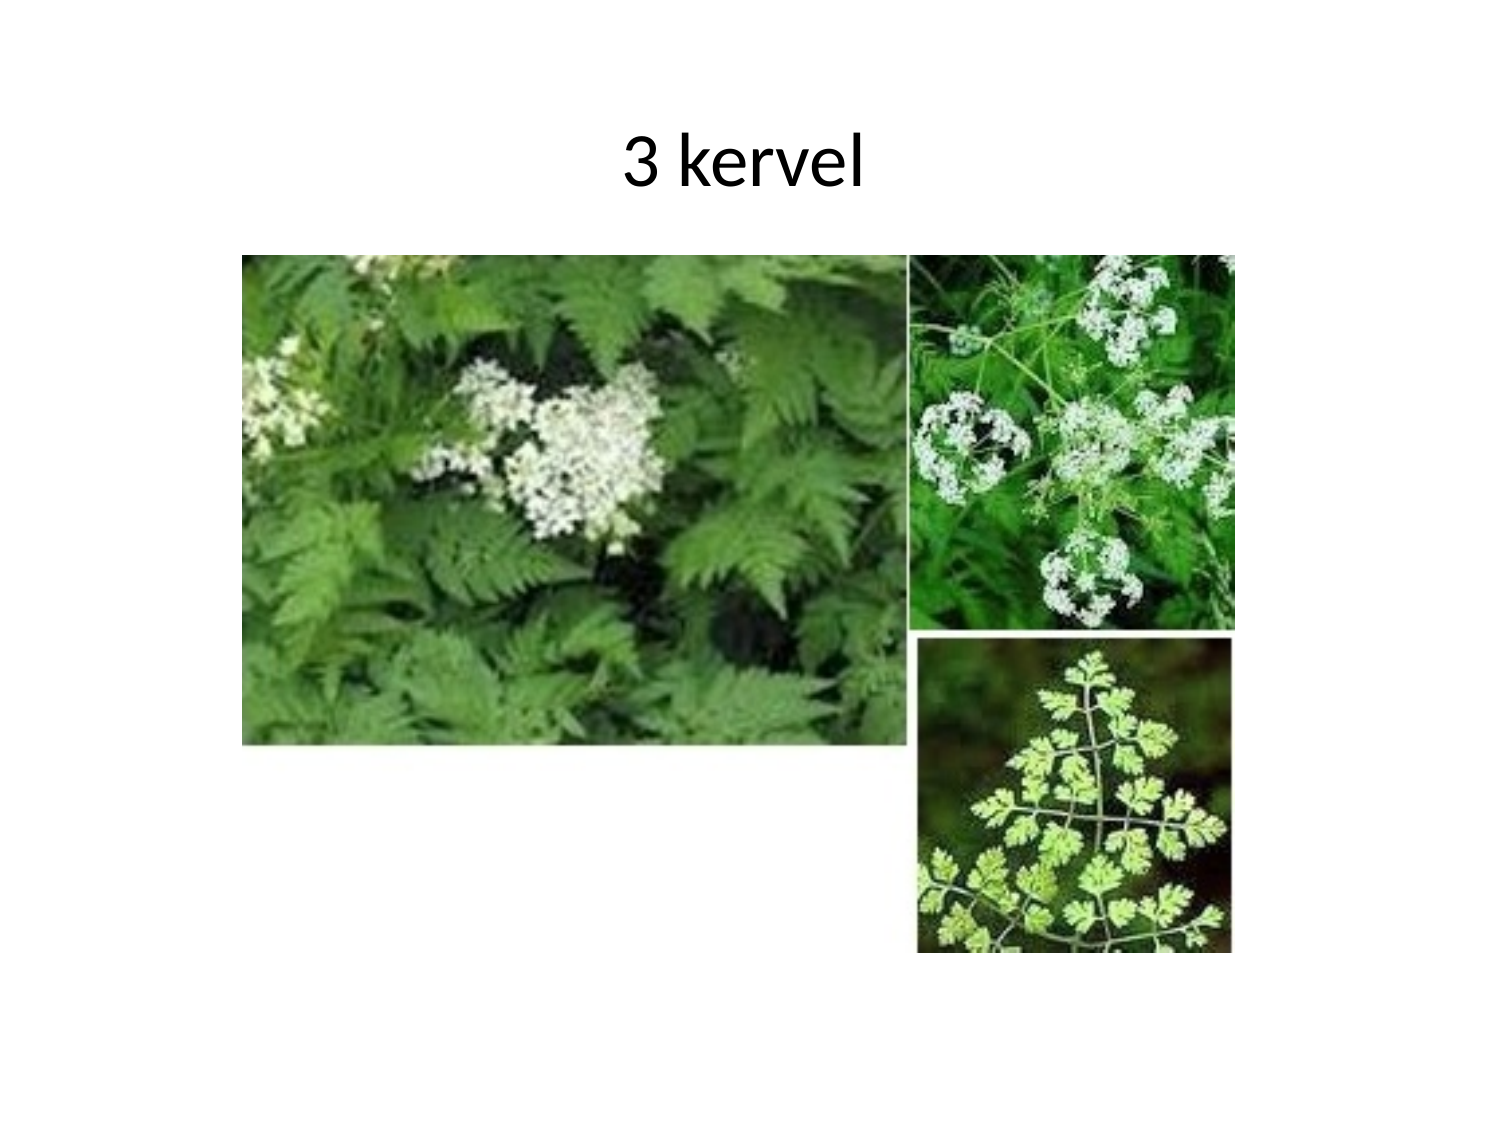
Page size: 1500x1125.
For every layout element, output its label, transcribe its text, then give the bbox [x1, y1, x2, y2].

picture [241, 255, 1235, 953]
title 3 kervel [100, 101, 1388, 303]
